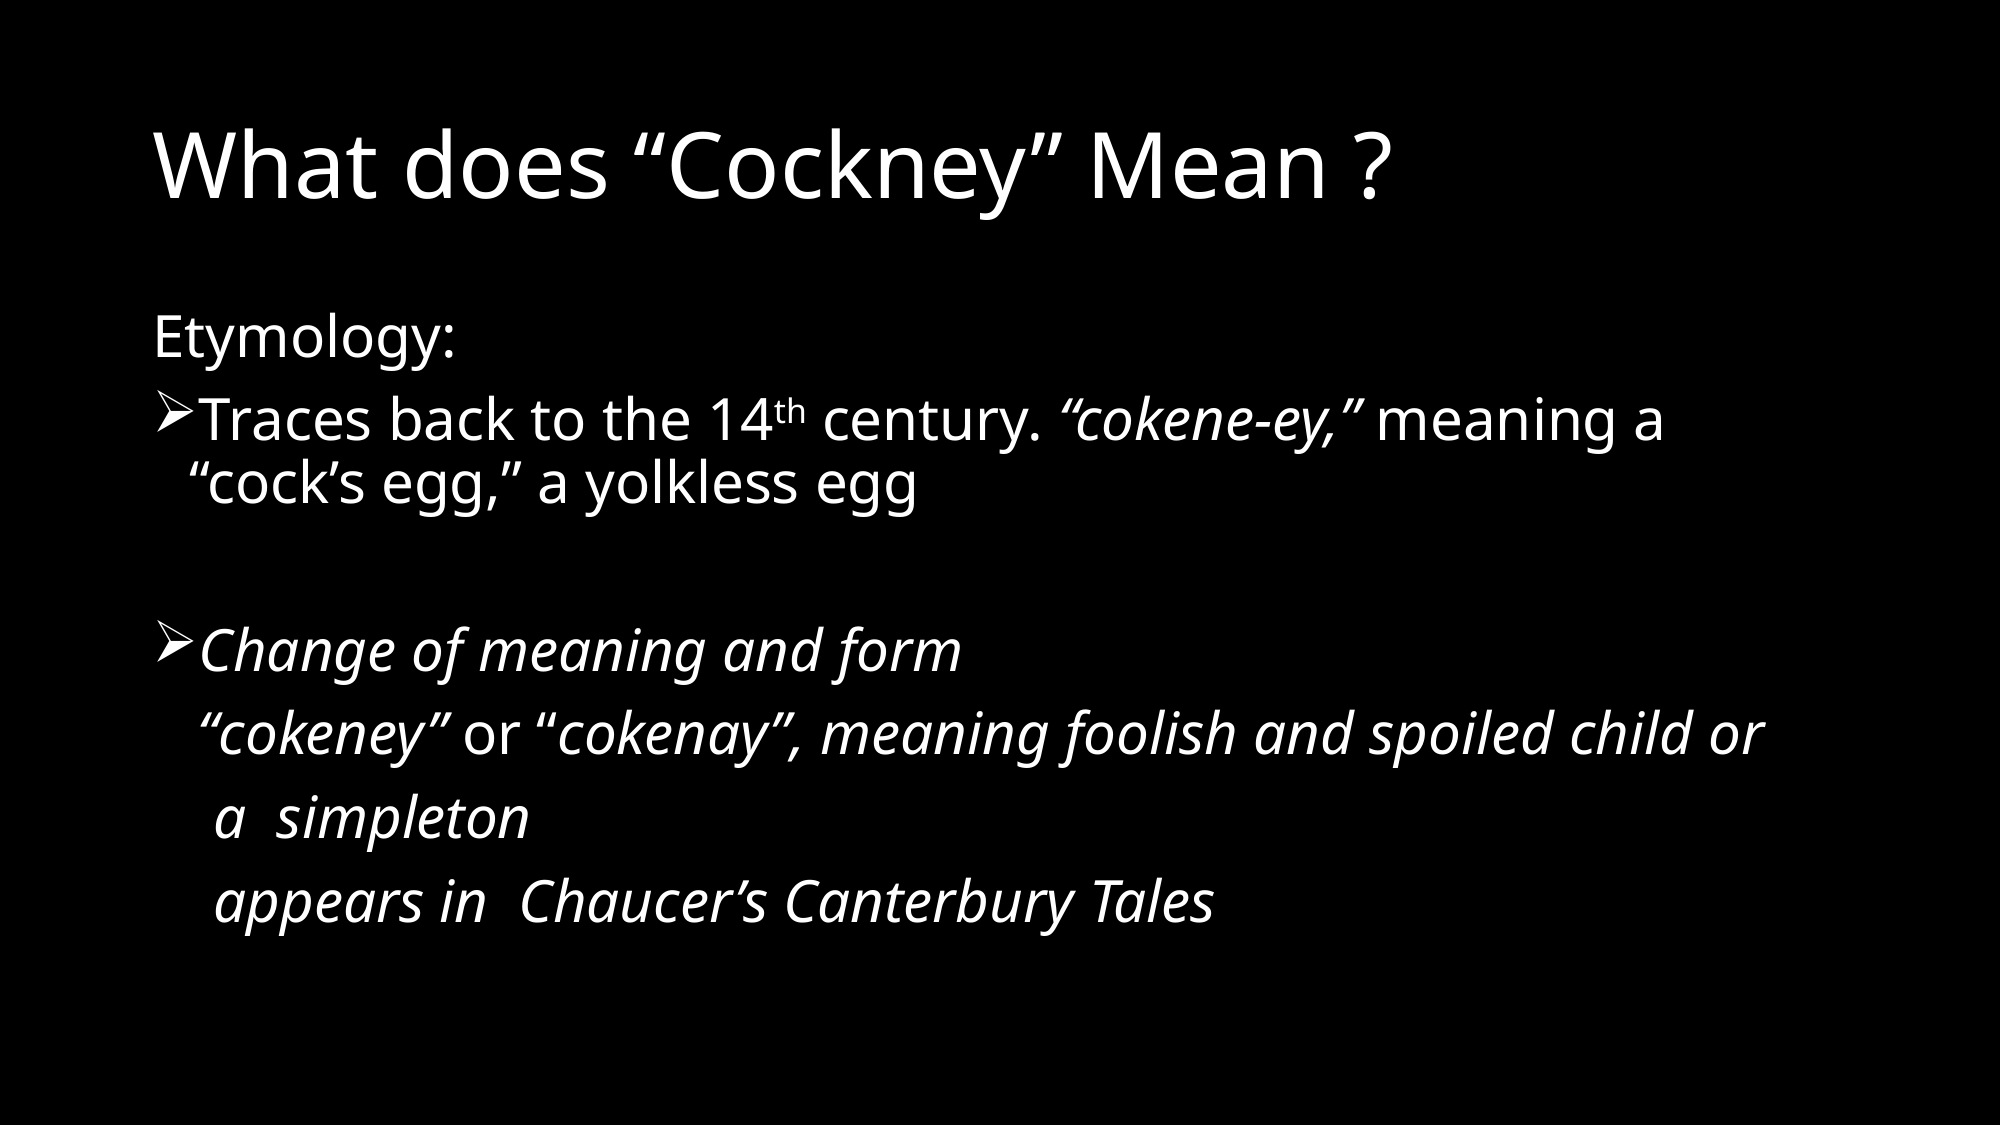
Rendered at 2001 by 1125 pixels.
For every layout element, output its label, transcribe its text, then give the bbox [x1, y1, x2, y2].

title What does “Cockney” Mean ? [137, 59, 1863, 278]
list Etymology: Traces back to the 14th century. “cokene-ey,” meaning a “cock’s egg,” a yolkless egg Change of meaning and form “cokeney” or “cokenay”, meaning foolish and spoiled child or a simpleton appears in Chaucer’s Canterbury Tales [137, 299, 1863, 1014]
